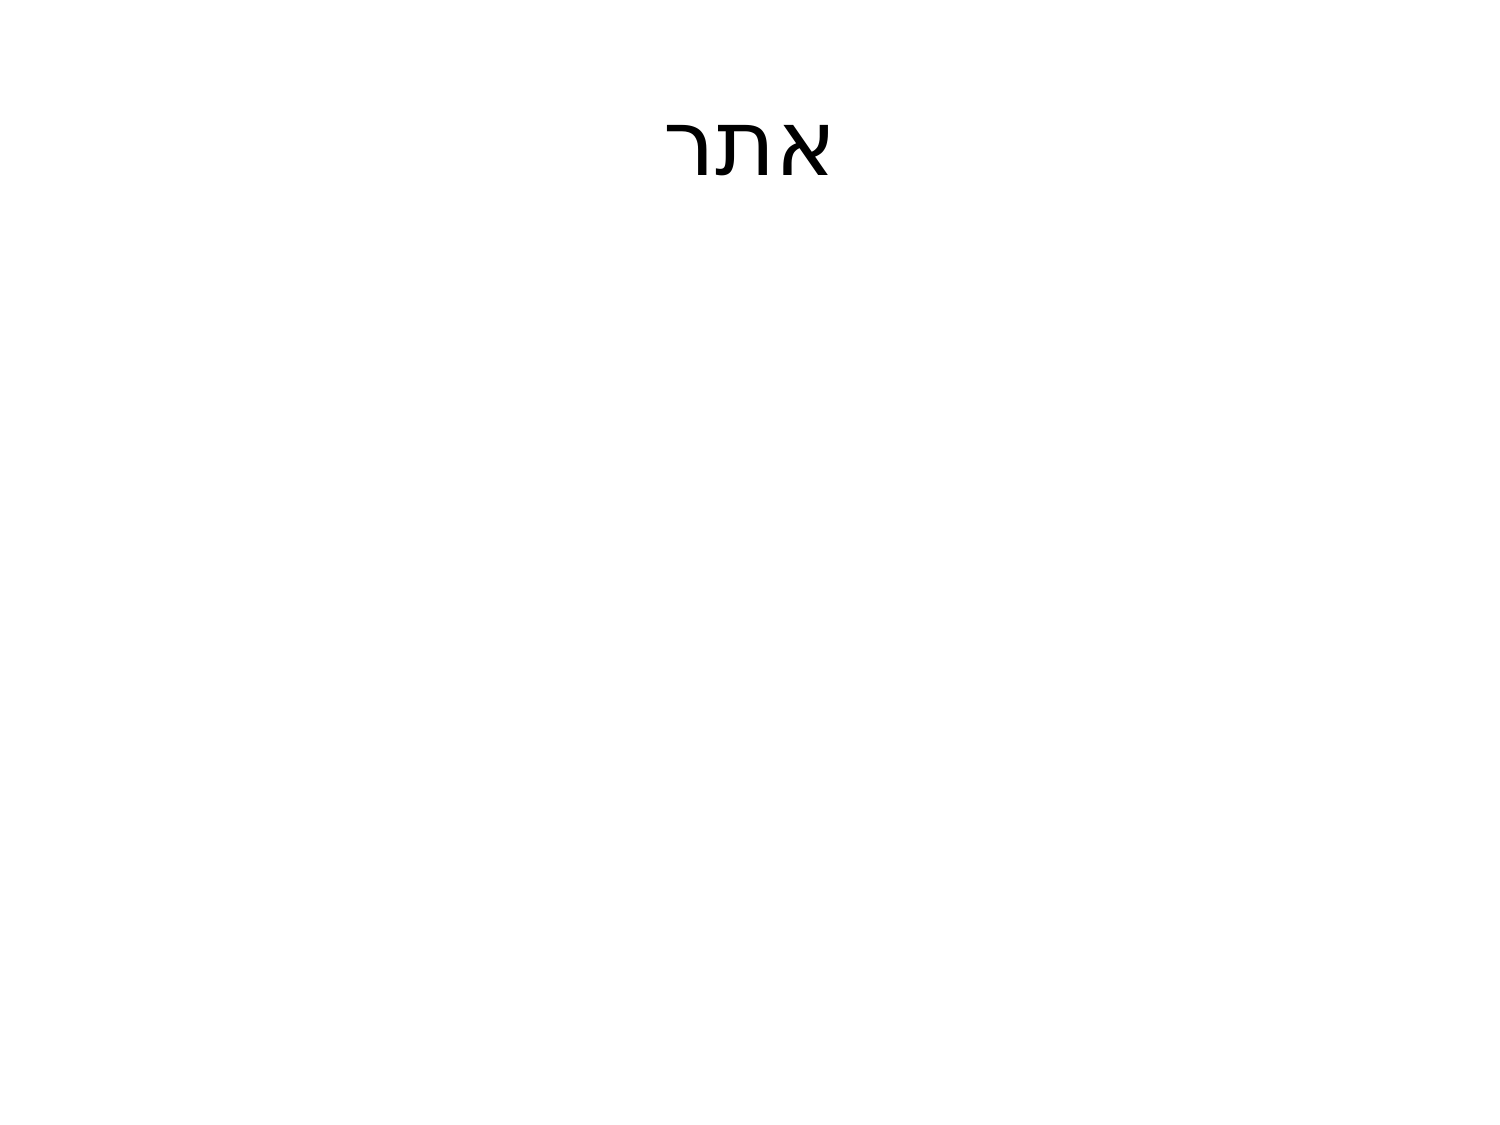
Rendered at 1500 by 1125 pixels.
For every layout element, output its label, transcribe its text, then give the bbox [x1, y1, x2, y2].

title אתר [75, 45, 1425, 233]
